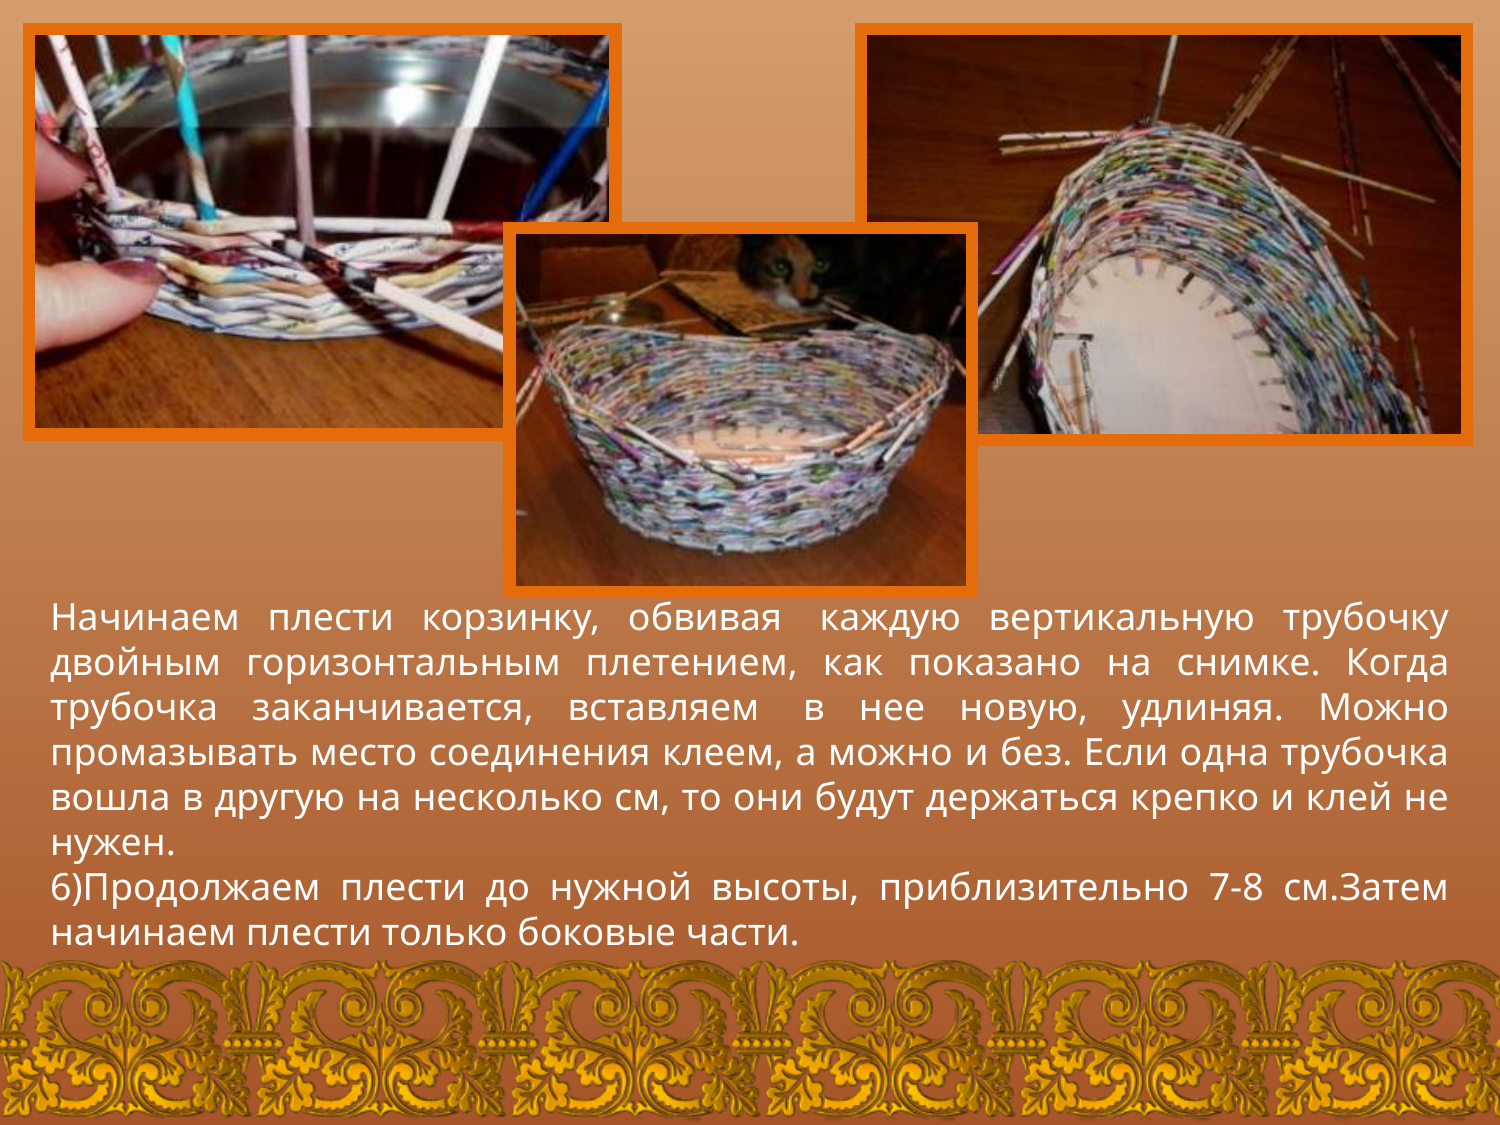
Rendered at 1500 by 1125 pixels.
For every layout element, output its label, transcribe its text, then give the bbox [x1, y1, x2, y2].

text_box Начинаем плести корзинку, обвивая каждую вертикальную трубочку двойным горизонтальным плетением, как показано на снимке. Когда трубочка заканчивается, вставляем в нее новую, удлиняя. Можно промазывать место соединения клеем, а можно и без. Если одна трубочка вошла в другую на несколько см, то они будут держаться крепко и клей не нужен. 6)Продолжаем плести до нужной высоты, приблизительно 7-8 см.Затем начинаем плести только боковые части. [35, 585, 1465, 959]
picture [34, 34, 1462, 587]
picture [0, 960, 1500, 1125]
